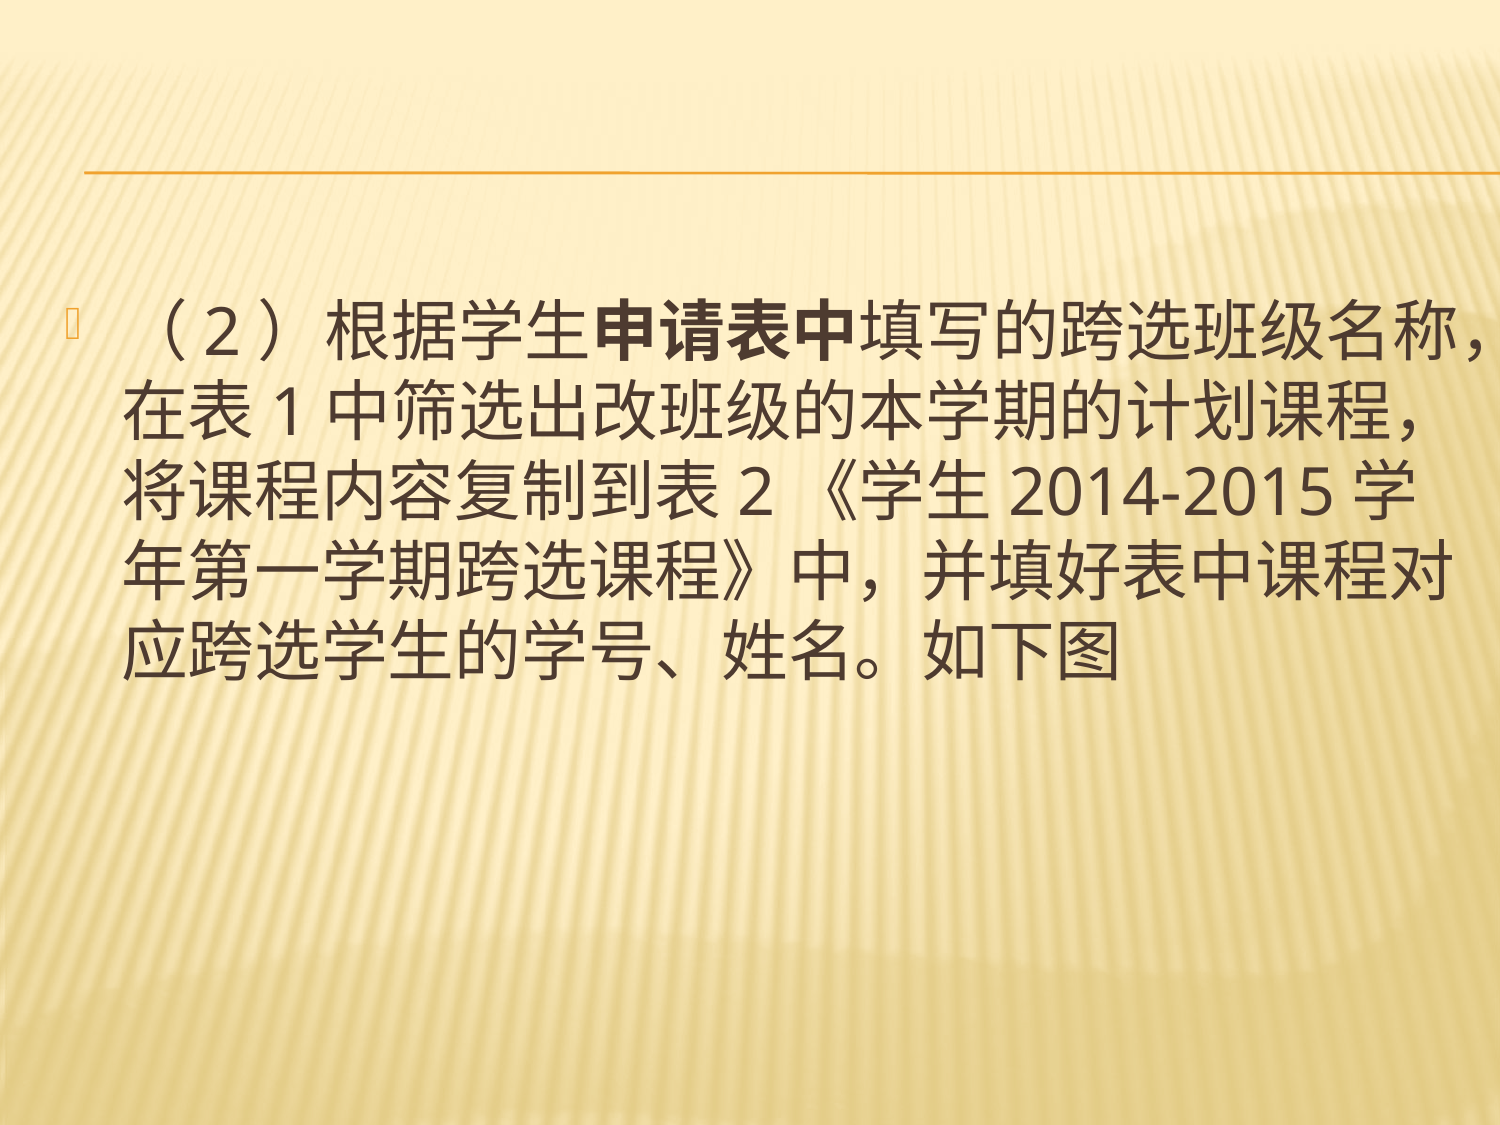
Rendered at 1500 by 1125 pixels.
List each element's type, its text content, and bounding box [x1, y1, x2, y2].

list （2）根据学生申请表中填写的跨选班级名称，在表1中筛选出改班级的本学期的计划课程，将课程内容复制到表2《学生2014-2015学年第一学期跨选课程》中，并填好表中课程对应跨选学生的学号、姓名。如下图 [50, 281, 1475, 844]
